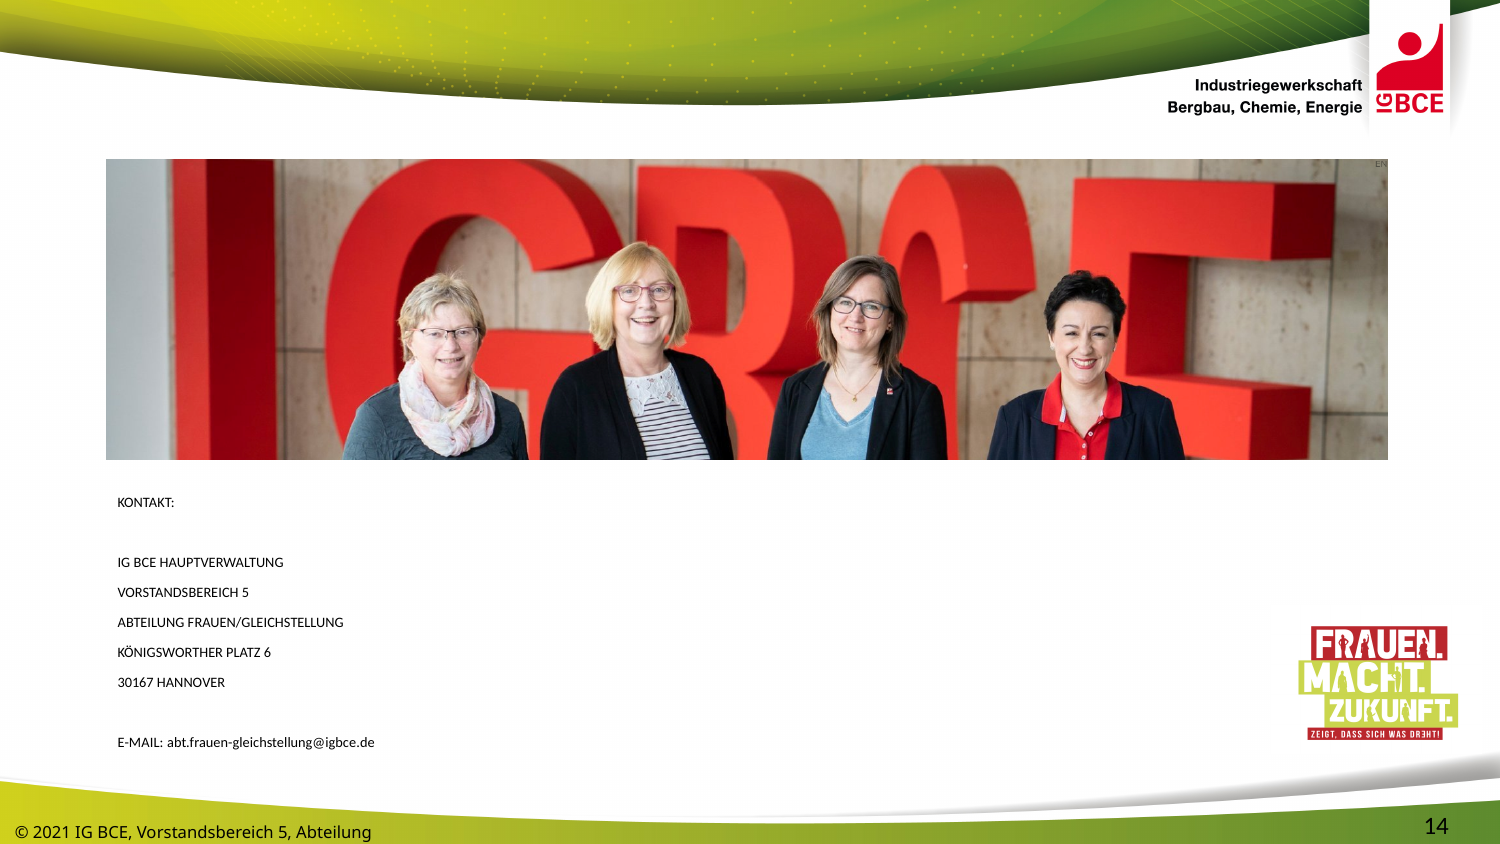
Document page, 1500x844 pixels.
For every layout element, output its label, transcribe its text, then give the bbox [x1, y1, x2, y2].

text_box Kontakt: IG BCE Hauptverwaltung Vorstandsbereich 5 Abteilung Frauen/Gleichstellung Königsworther Platz 6 30167 Hannover E-Mail: abt.frauen-gleichstellung@igbce.de [106, 468, 874, 761]
slide_number 14 [1114, 801, 1465, 844]
picture [0, 0, 1500, 844]
